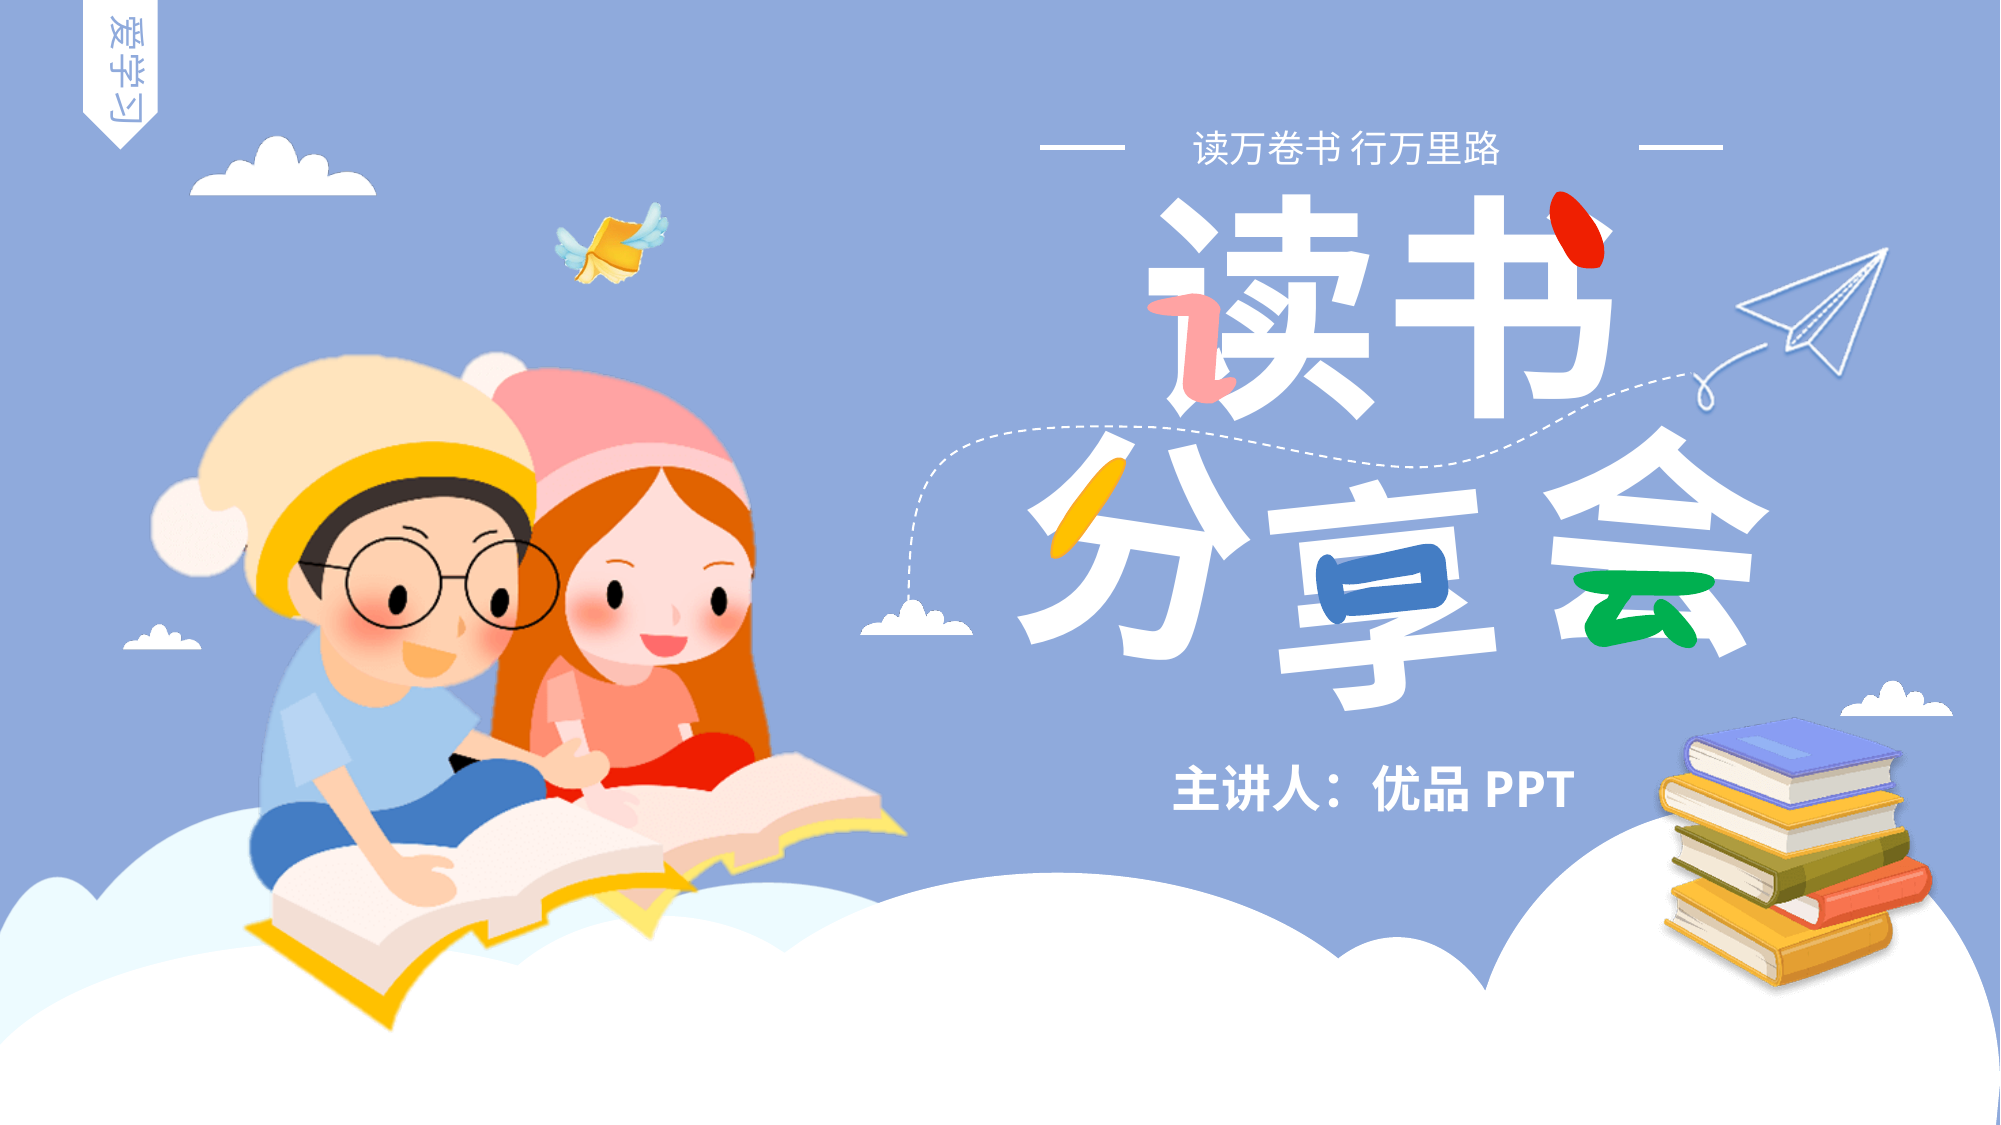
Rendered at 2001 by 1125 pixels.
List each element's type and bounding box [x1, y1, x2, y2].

text_box [1245, 457, 1519, 745]
picture [1639, 212, 1926, 465]
text_box [1516, 383, 1790, 689]
text_box [0, 733, 2000, 1125]
picture [82, 186, 991, 1061]
text_box [1399, 178, 1639, 457]
picture [97, 68, 407, 202]
text_box [1124, 178, 1399, 457]
text_box [82, 0, 159, 158]
text_box [1040, 117, 1724, 178]
text_box [968, 434, 999, 579]
picture [1649, 639, 1971, 1067]
text_box [999, 390, 1245, 697]
